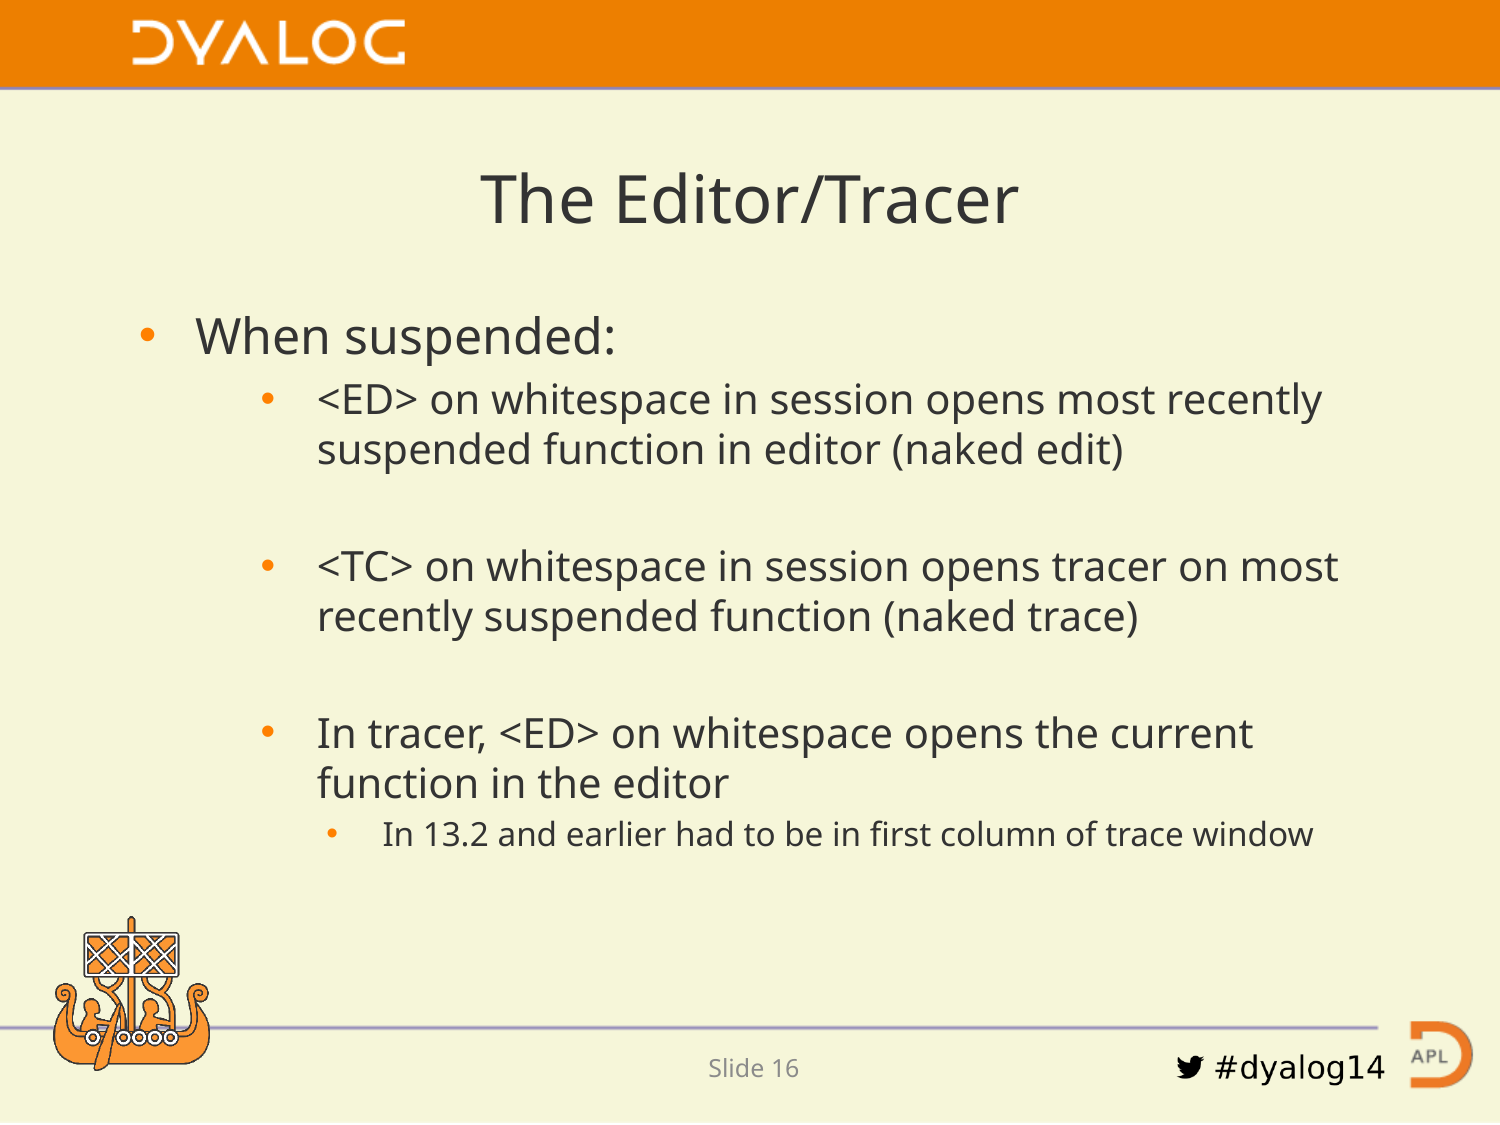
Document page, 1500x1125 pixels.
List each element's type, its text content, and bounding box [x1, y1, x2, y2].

list The Editor/Tracer When suspended: <ED> on whitespace in session opens most recently suspended function in editor (naked edit) <TC> on whitespace in session opens tracer on most recently suspended function (naked trace) In tracer, <ED> on whitespace opens the current function in the editor In 13.2 and earlier had to be in first column of trace window [123, 149, 1376, 965]
slide_number Slide 15 [585, 1039, 923, 1100]
picture [0, 0, 1500, 1123]
